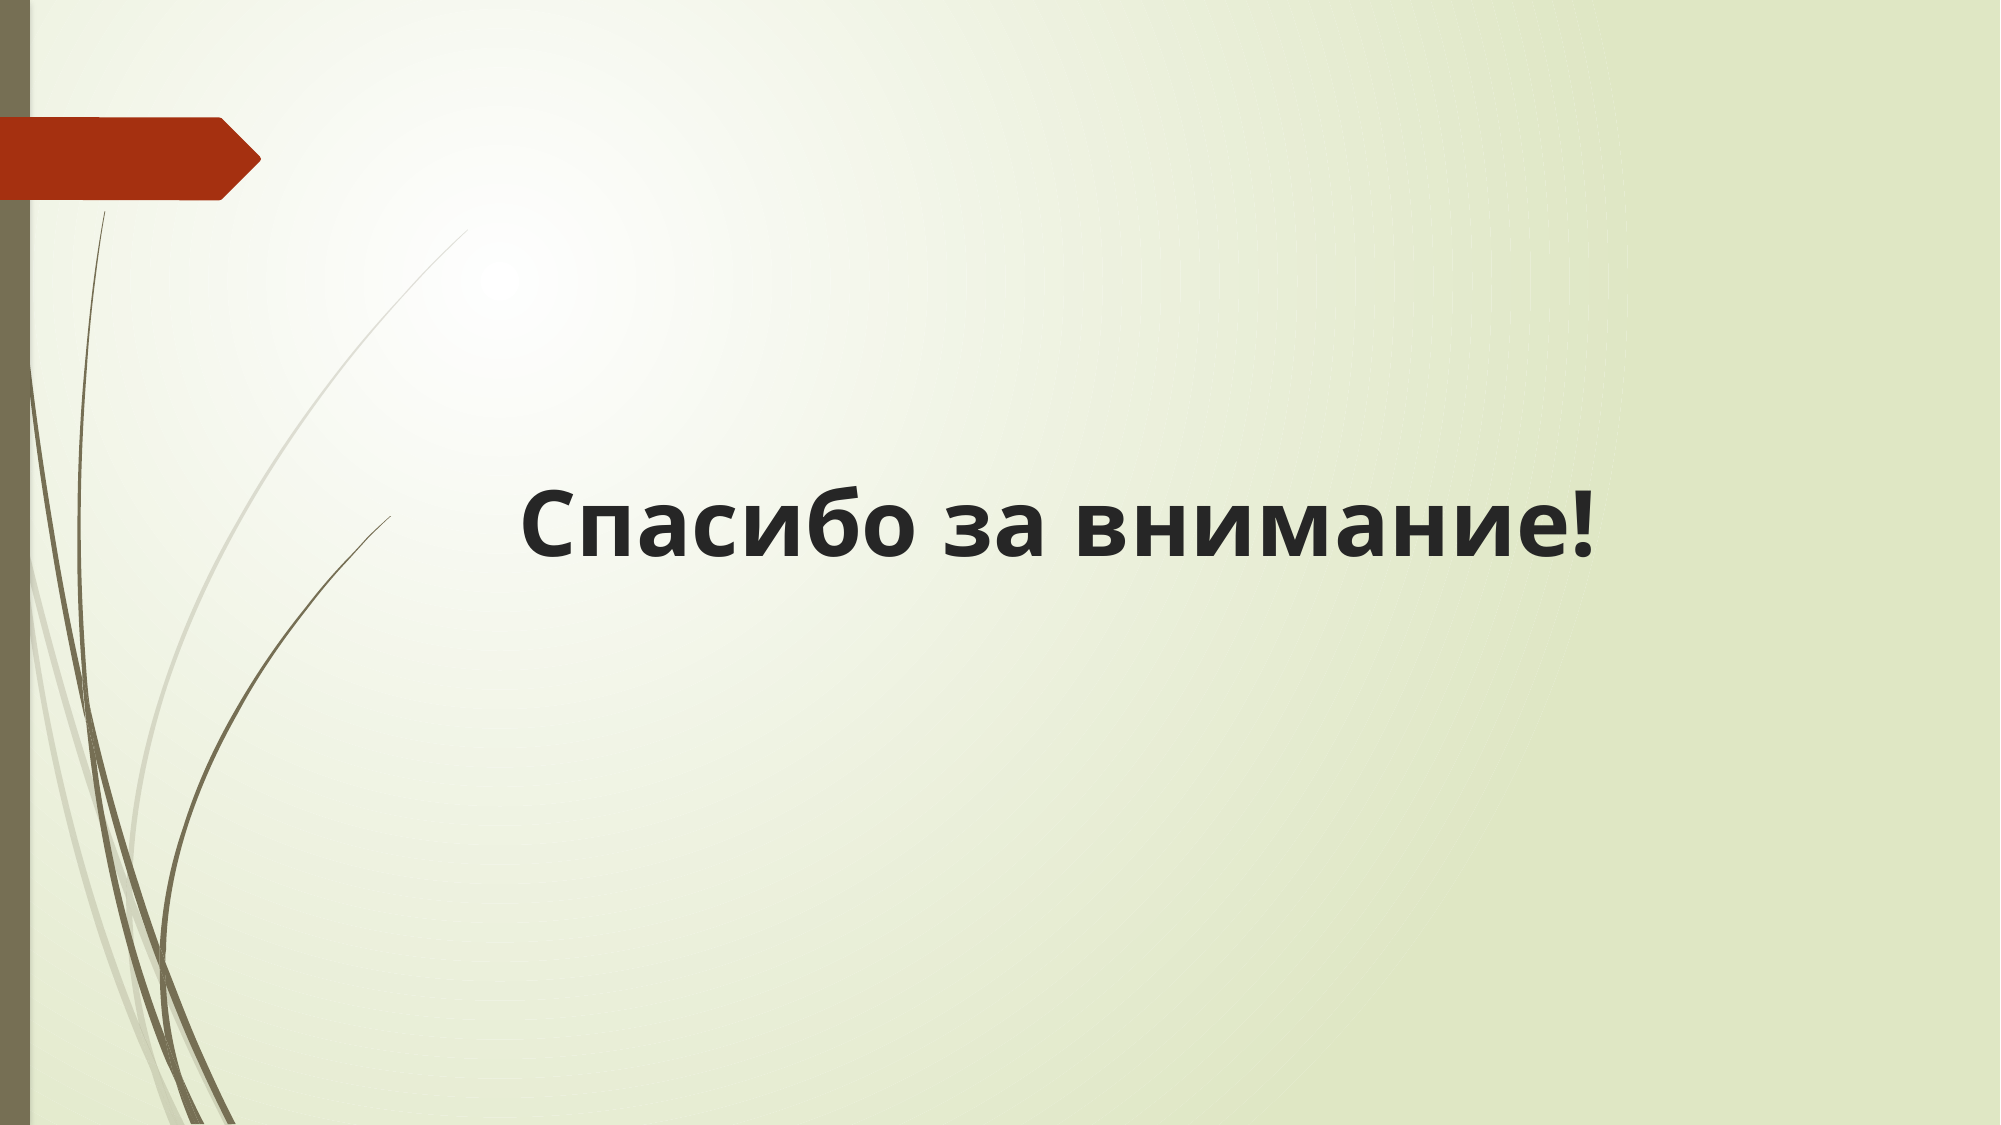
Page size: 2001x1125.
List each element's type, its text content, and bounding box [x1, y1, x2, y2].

title Спасибо за внимание! [151, 457, 1965, 668]
